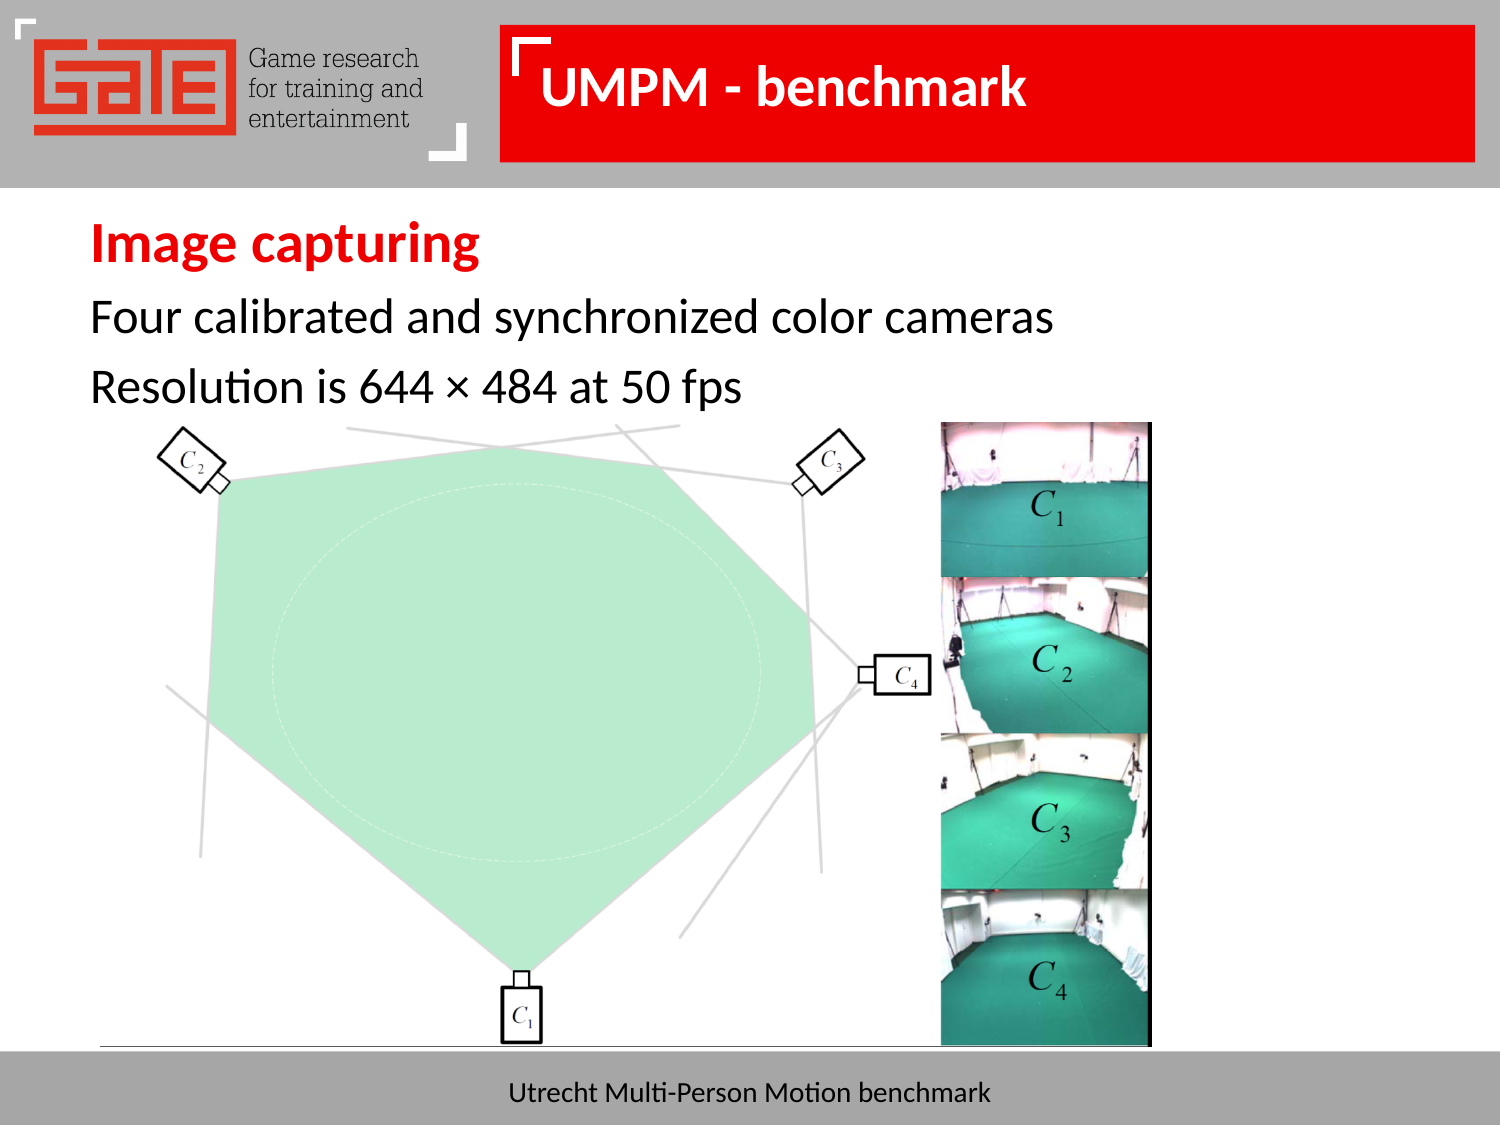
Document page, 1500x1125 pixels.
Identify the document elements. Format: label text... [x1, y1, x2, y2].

picture [100, 421, 1152, 1047]
title UMPM - benchmark [525, 40, 1475, 179]
picture [0, 0, 513, 163]
footer Utrecht Multi-Person Motion benchmark [0, 1051, 1500, 1125]
list Image capturing Four calibrated and synchronized color cameras Resolution is 644 × 484 at 50 fps [75, 196, 1425, 1038]
